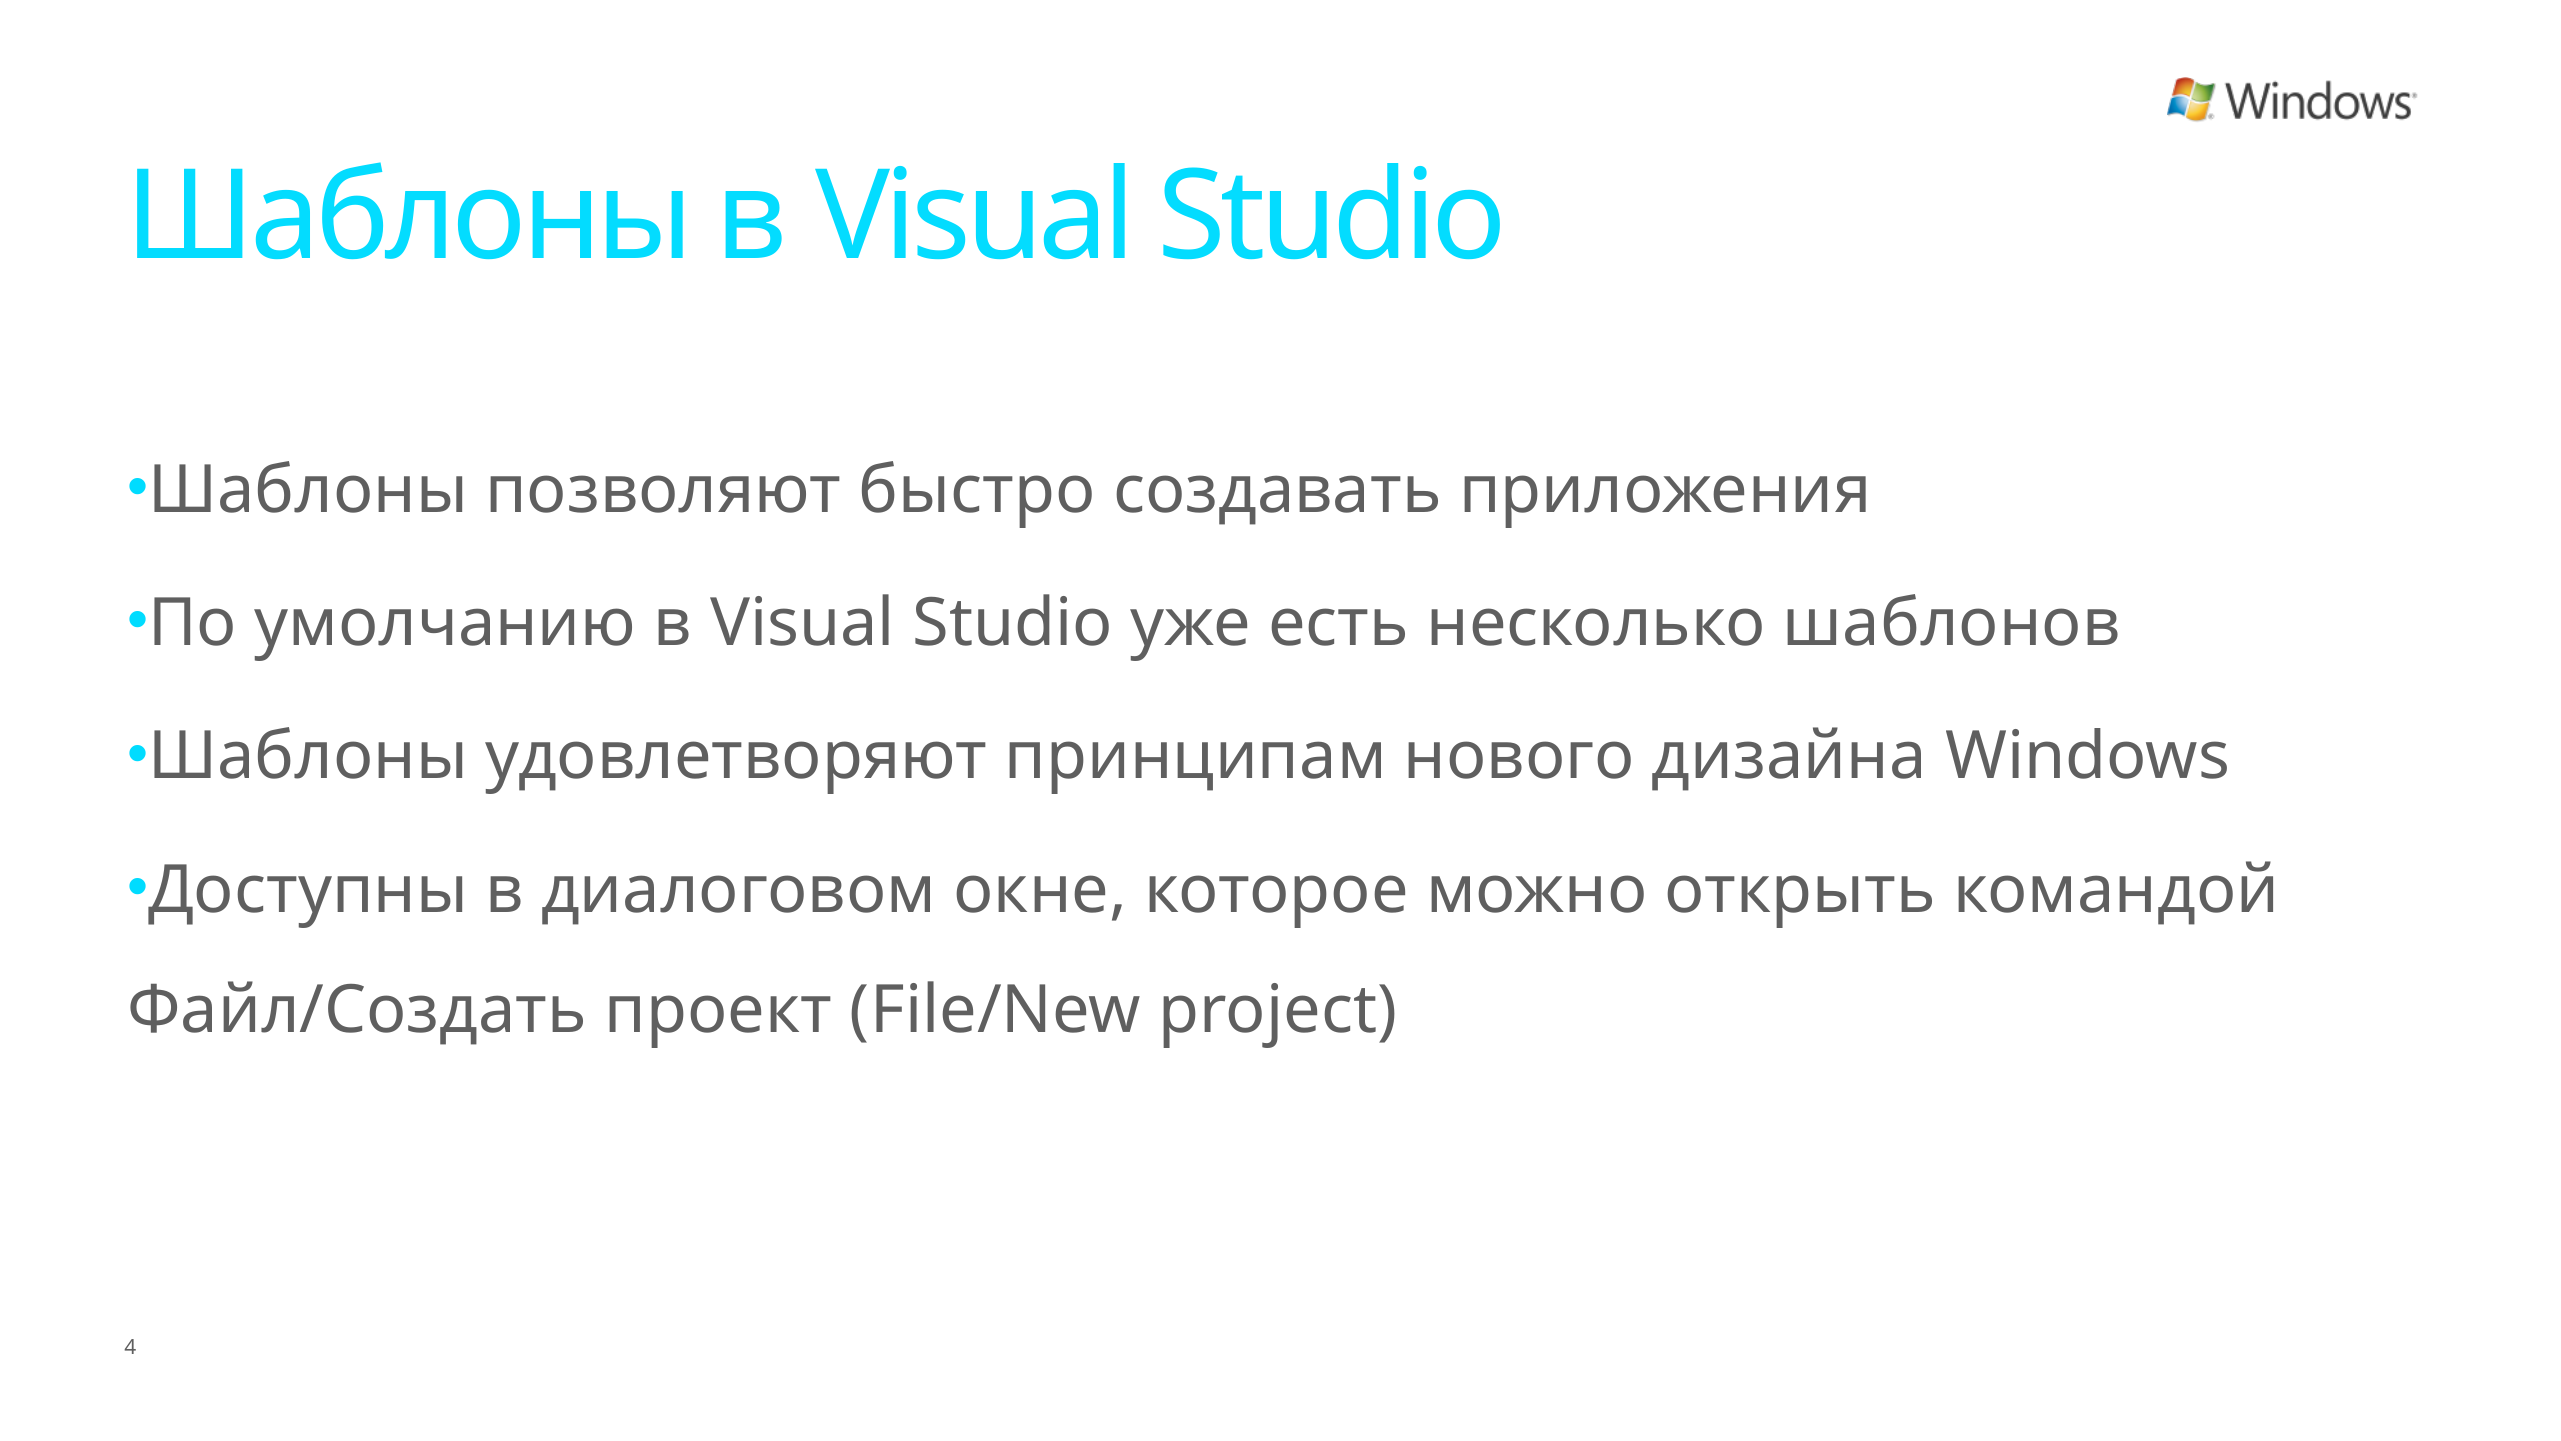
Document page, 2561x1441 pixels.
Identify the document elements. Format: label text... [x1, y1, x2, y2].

list Шаблоны позволяют быстро создавать приложения По умолчанию в Visual Studio уже есть несколько шаблонов Шаблоны удовлетворяют принципам нового дизайна Windows Доступны в диалоговом окне, которое можно открыть командой Файл/Создать проект (File/New project) [127, 405, 2470, 1181]
title Шаблоны в Visual Studio [125, 48, 2468, 286]
